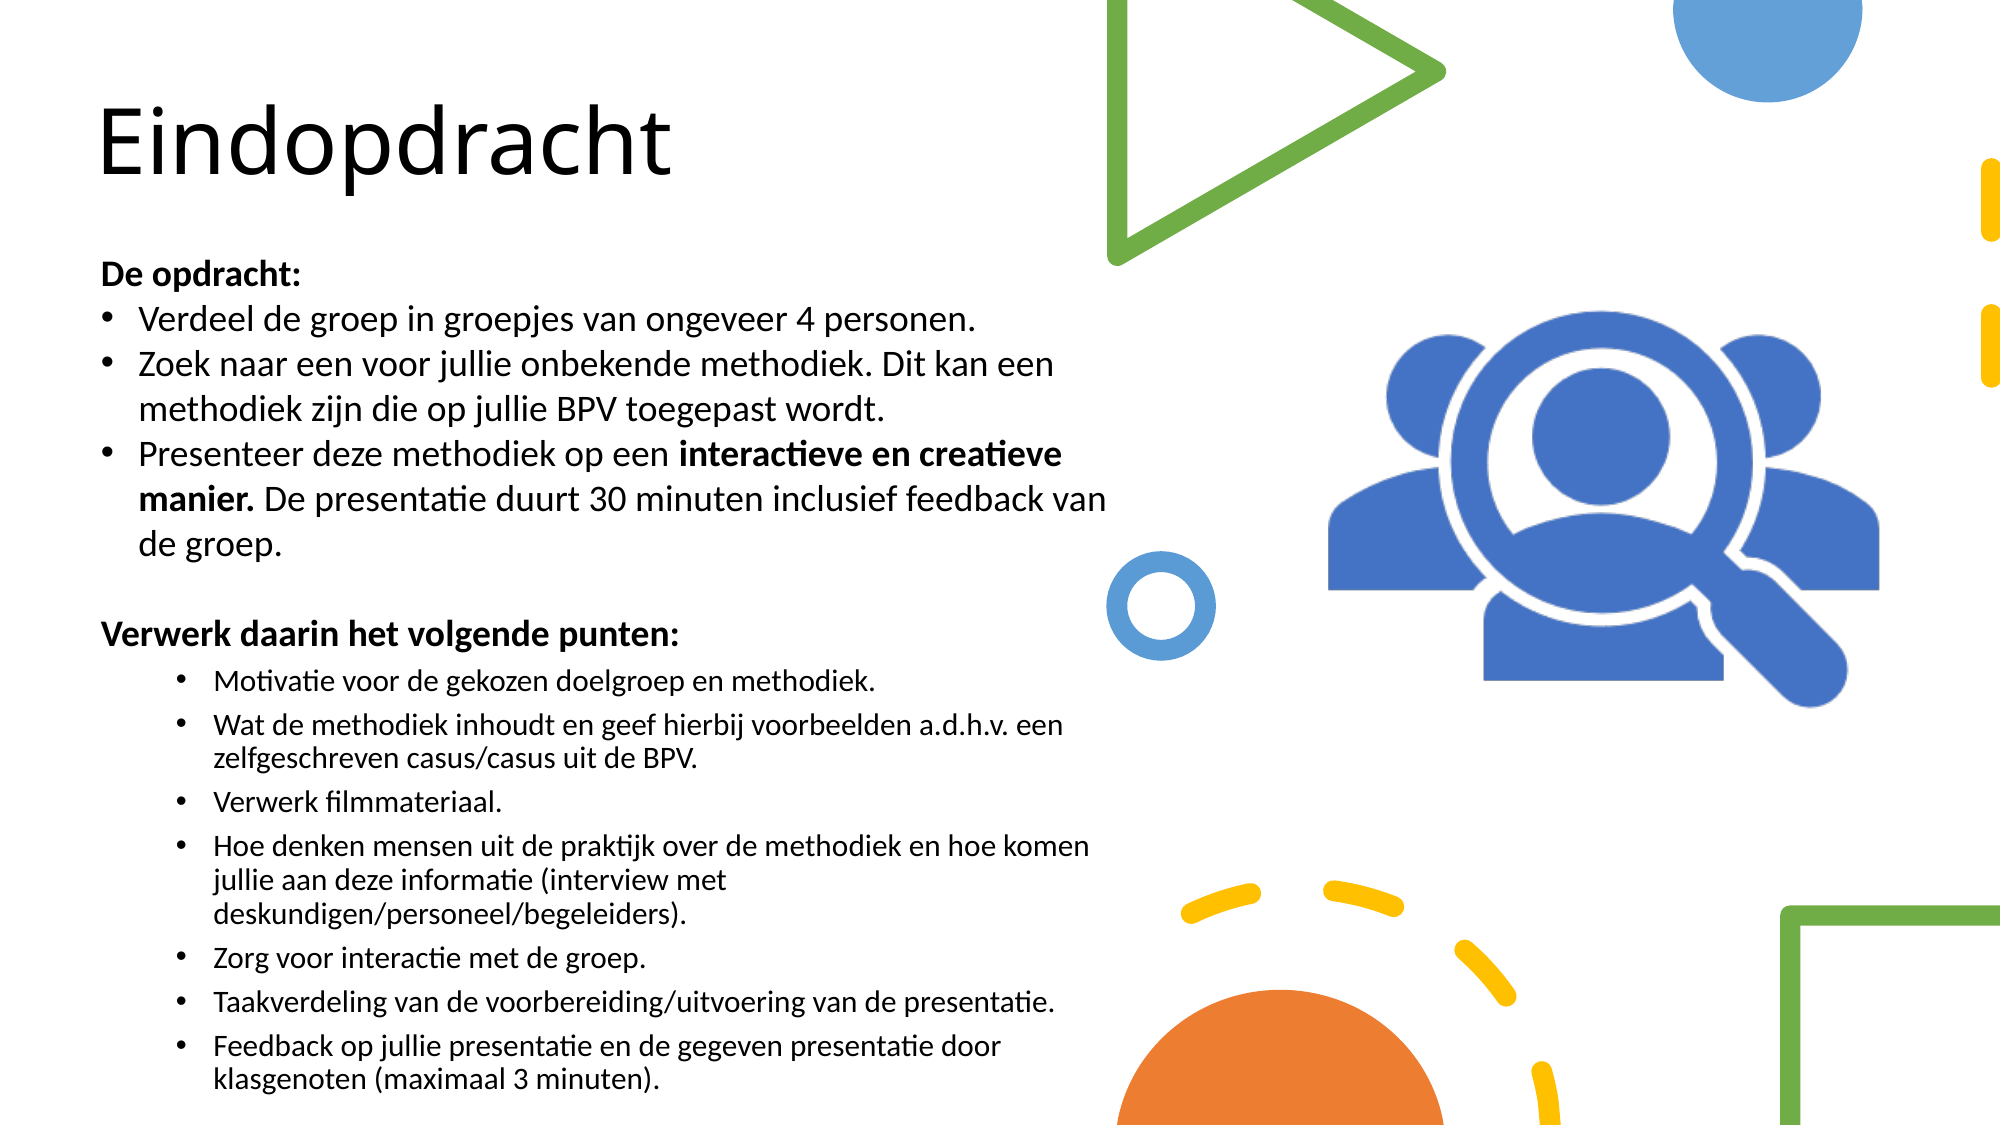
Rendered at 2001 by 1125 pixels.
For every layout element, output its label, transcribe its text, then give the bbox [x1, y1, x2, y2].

text_box [1671, 0, 1864, 104]
text_box [1454, 939, 1517, 1007]
text_box [1107, 0, 1447, 267]
text_box [1780, 905, 2000, 1125]
text_box [1115, 560, 1207, 652]
text_box [1531, 1061, 1561, 1125]
picture [1293, 199, 1915, 820]
list De opdracht: Verdeel de groep in groepjes van ongeveer 4 personen. Zoek naar een voor jullie onbekende methodiek. Dit kan een methodiek zijn die op jullie BPV toegepast wordt. Presenteer deze methodiek op een interactieve en creatieve manier. De presentatie duurt 30 minuten inclusief feedback van de groep. Verwerk daarin het volgende punten: Motivatie voor de gekozen doelgroep en methodiek. Wat de methodiek inhoudt en geef hierbij voorbeelden a.d.h.v. een zelfgeschreven casus/casus uit de BPV. Verwerk filmmateriaal. Hoe denken mensen uit de praktijk over de methodiek en hoe komen jullie aan deze informatie (interview met deskundigen/personeel/begeleiders). Zorg voor interactie met de groep. Taakverdeling van de voorbereiding/uitvoering van de presentatie. Feedback op jullie presentatie en de gegeven presentatie door klasgenoten (maximaal 3 minuten). [85, 241, 1168, 1014]
text_box [1323, 880, 1405, 918]
text_box [1115, 988, 1445, 1125]
title Eindopdracht [80, 36, 965, 255]
text_box [1180, 883, 1261, 924]
text_box [0, 0, 2000, 1125]
